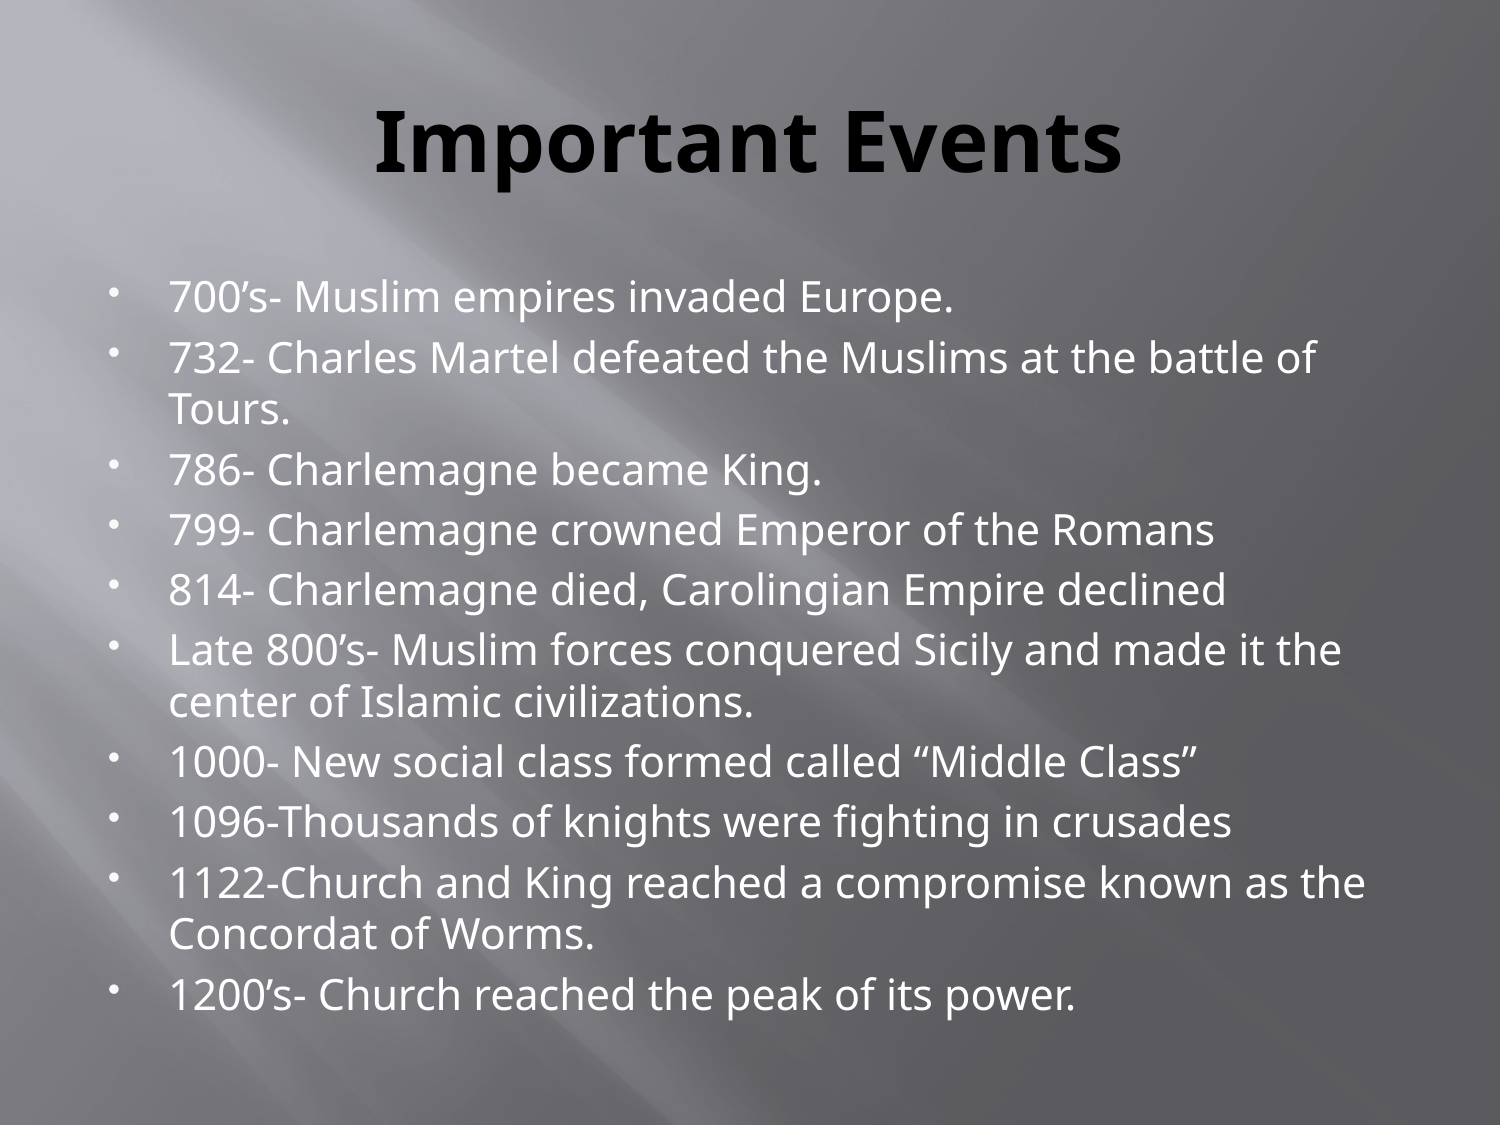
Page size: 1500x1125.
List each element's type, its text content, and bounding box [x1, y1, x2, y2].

title Important Events [75, 45, 1425, 233]
list 700’s- Muslim empires invaded Europe. 732- Charles Martel defeated the Muslims at the battle of Tours. 786- Charlemagne became King. 799- Charlemagne crowned Emperor of the Romans 814- Charlemagne died, Carolingian Empire declined Late 800’s- Muslim forces conquered Sicily and made it the center of Islamic civilizations. 1000- New social class formed called “Middle Class” 1096-Thousands of knights were fighting in crusades 1122-Church and King reached a compromise known as the Concordat of Worms. 1200’s- Church reached the peak of its power. [75, 262, 1425, 1035]
